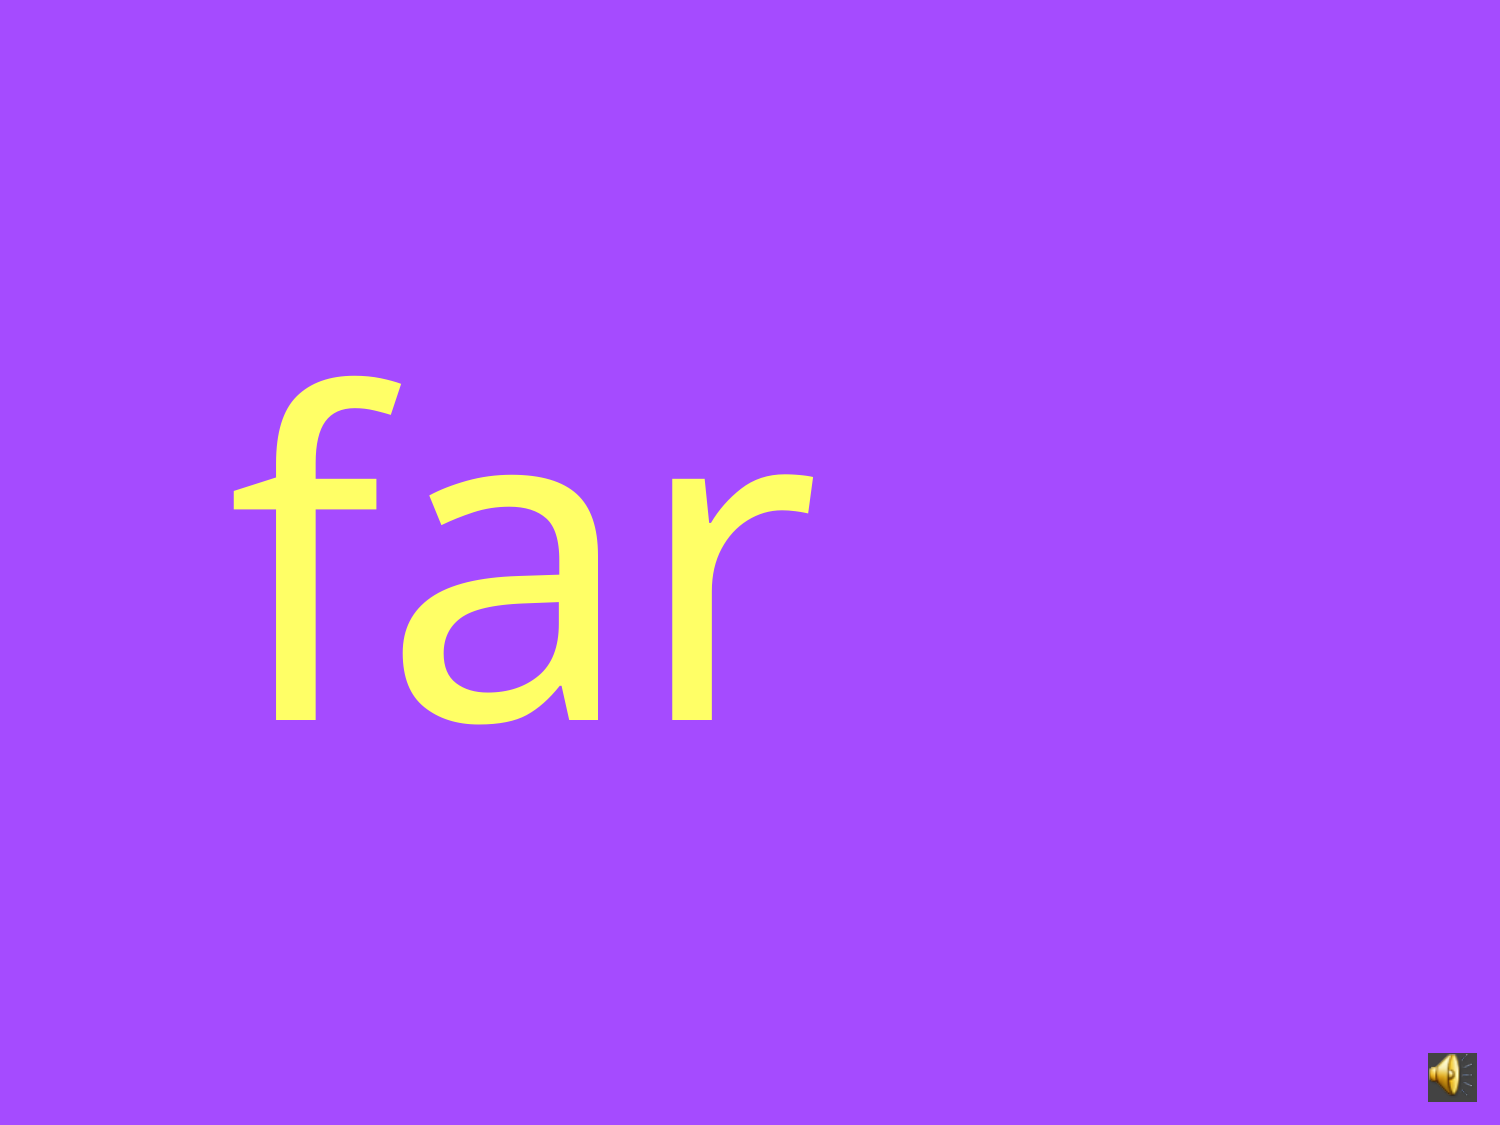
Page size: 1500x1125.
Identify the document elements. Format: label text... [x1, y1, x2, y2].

picture [1427, 1052, 1478, 1103]
subtitle far [212, 262, 1450, 763]
